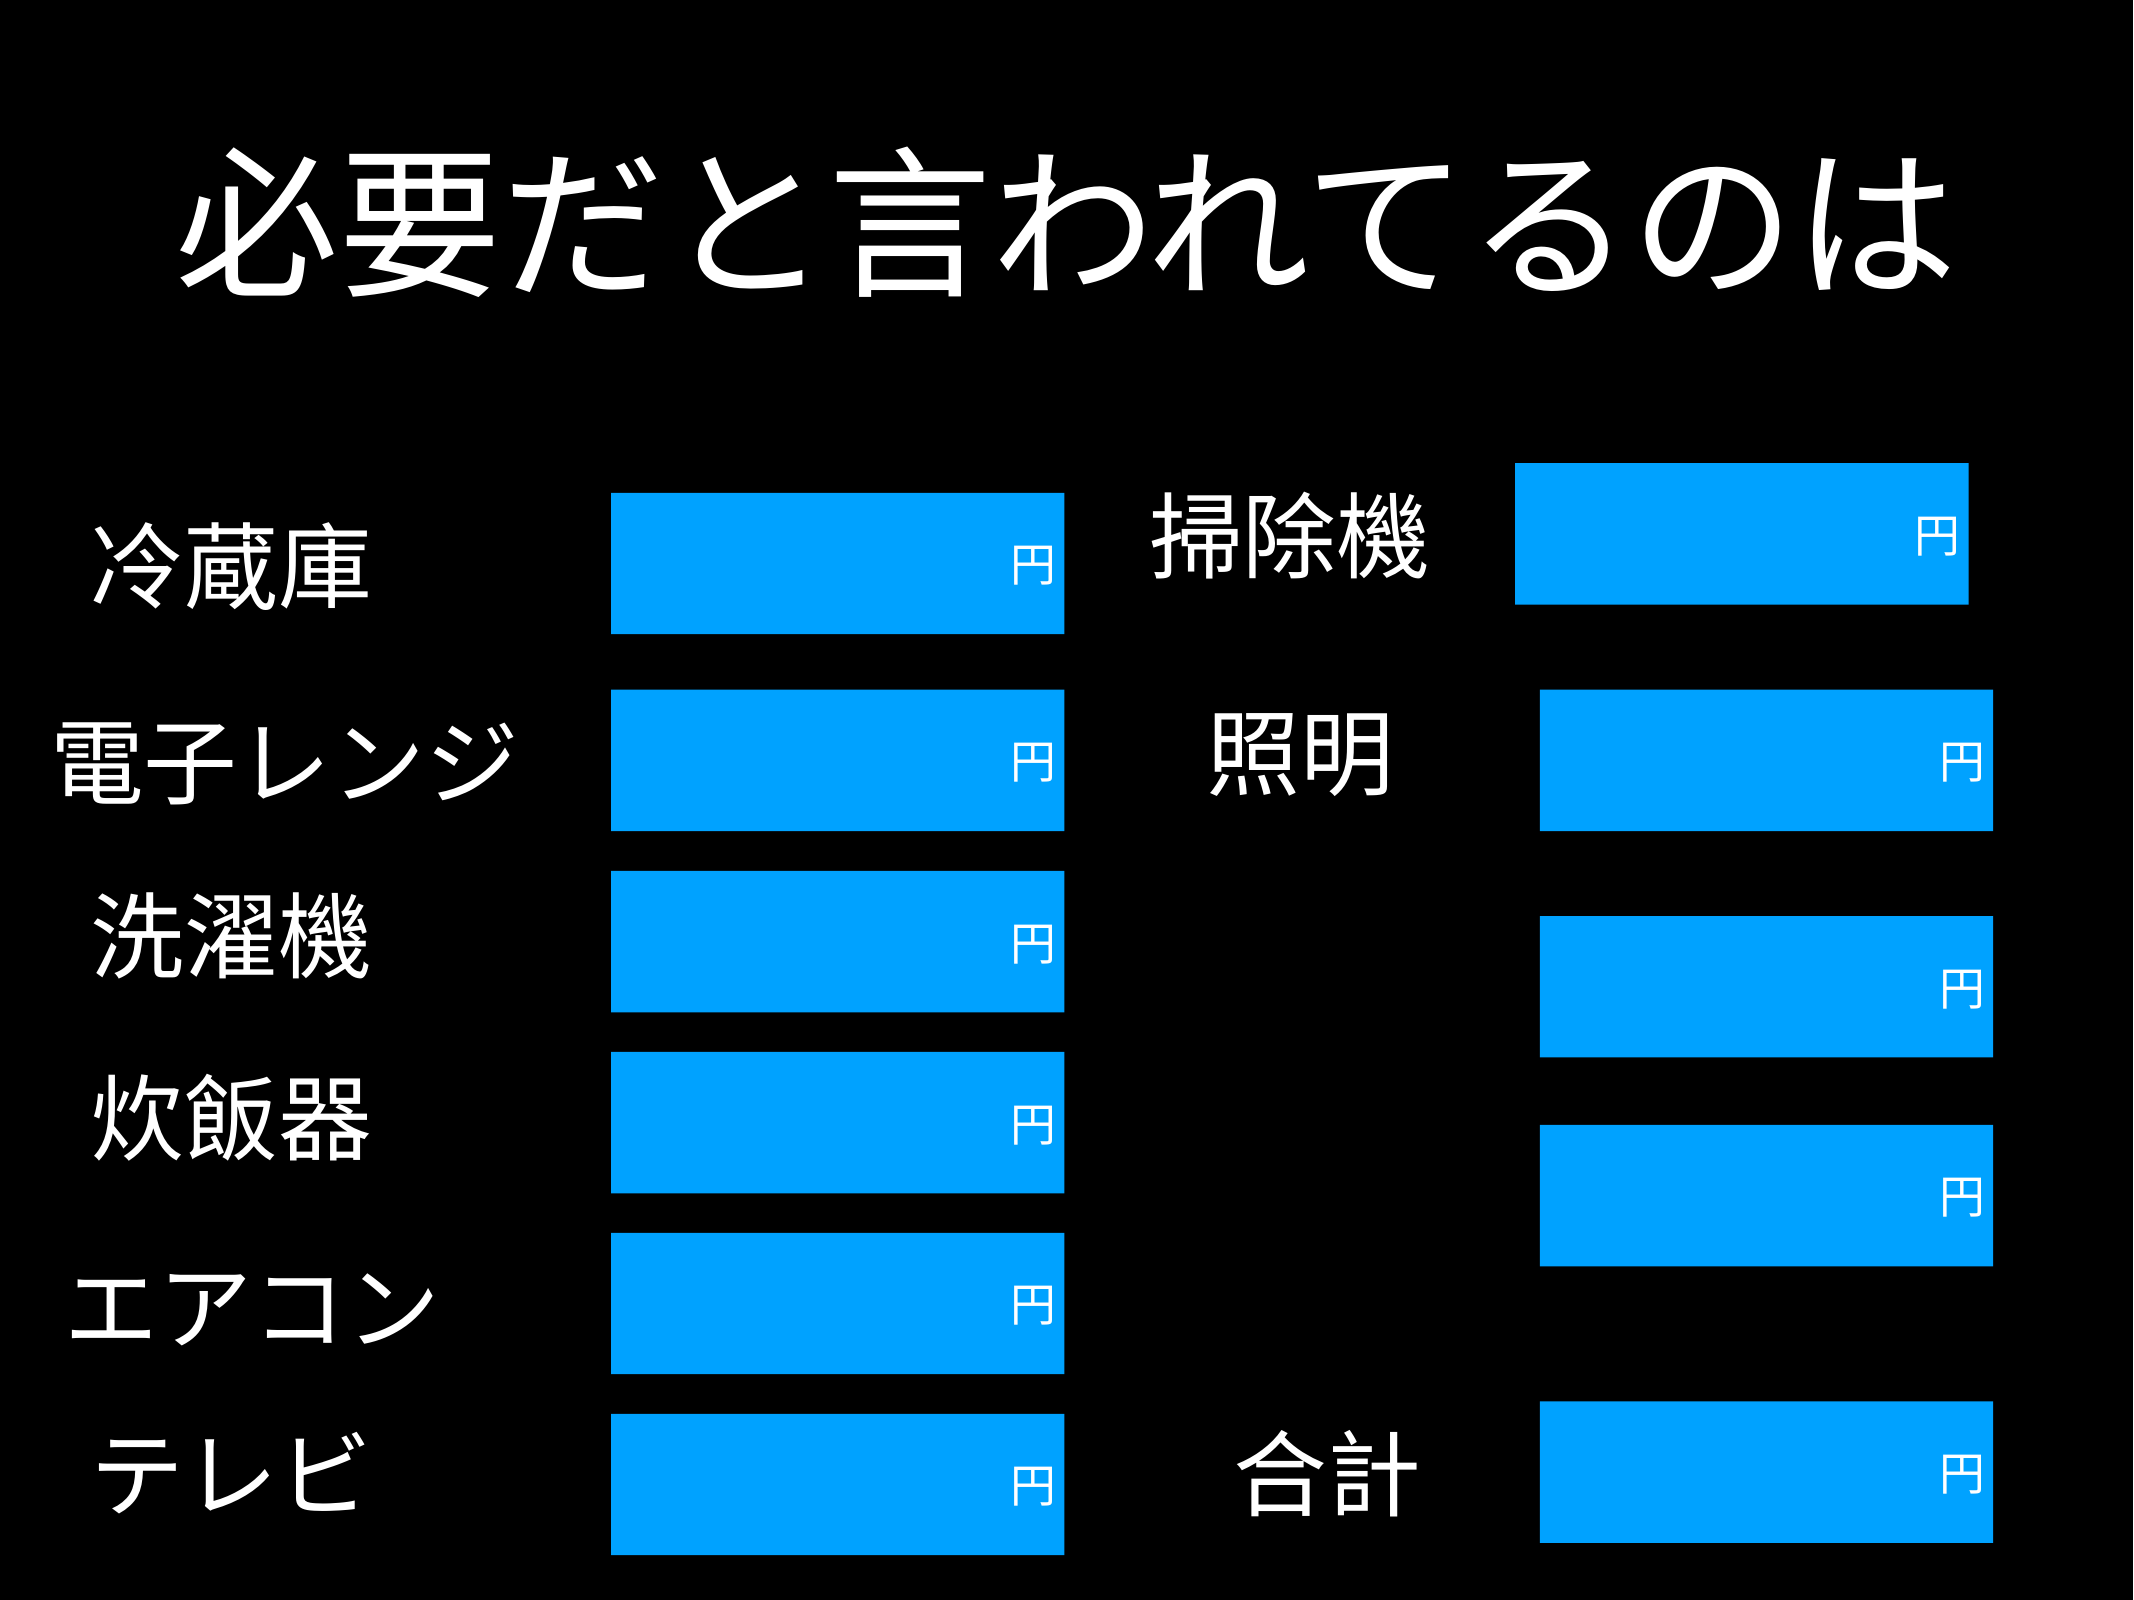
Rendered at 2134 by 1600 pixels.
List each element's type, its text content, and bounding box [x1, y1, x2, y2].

title 必要だと言われてるのは [155, 41, 1978, 397]
text_box 照明 [1197, 686, 1403, 816]
text_box 掃除機 [1140, 469, 1439, 599]
text_box 円 [611, 689, 1065, 832]
text_box 電子レンジ [41, 695, 528, 825]
text_box 炊飯器 [82, 1051, 381, 1181]
text_box 合計 [1225, 1407, 1430, 1537]
text_box エアコン [56, 1240, 449, 1370]
text_box 円 [611, 1413, 1065, 1556]
text_box 円 [1539, 1124, 1994, 1267]
text_box 洗濯機 [82, 869, 381, 999]
text_box 円 [611, 1232, 1065, 1375]
text_box 円 [611, 870, 1065, 1013]
text_box 円 [1515, 463, 1969, 605]
text_box 冷蔵庫 [82, 498, 381, 628]
text_box テレビ [82, 1407, 381, 1537]
text_box 円 [1539, 1401, 1994, 1543]
text_box 円 [611, 492, 1065, 635]
text_box 円 [1539, 916, 1994, 1058]
text_box 円 [1539, 689, 1994, 832]
text_box 円 [611, 1051, 1065, 1194]
